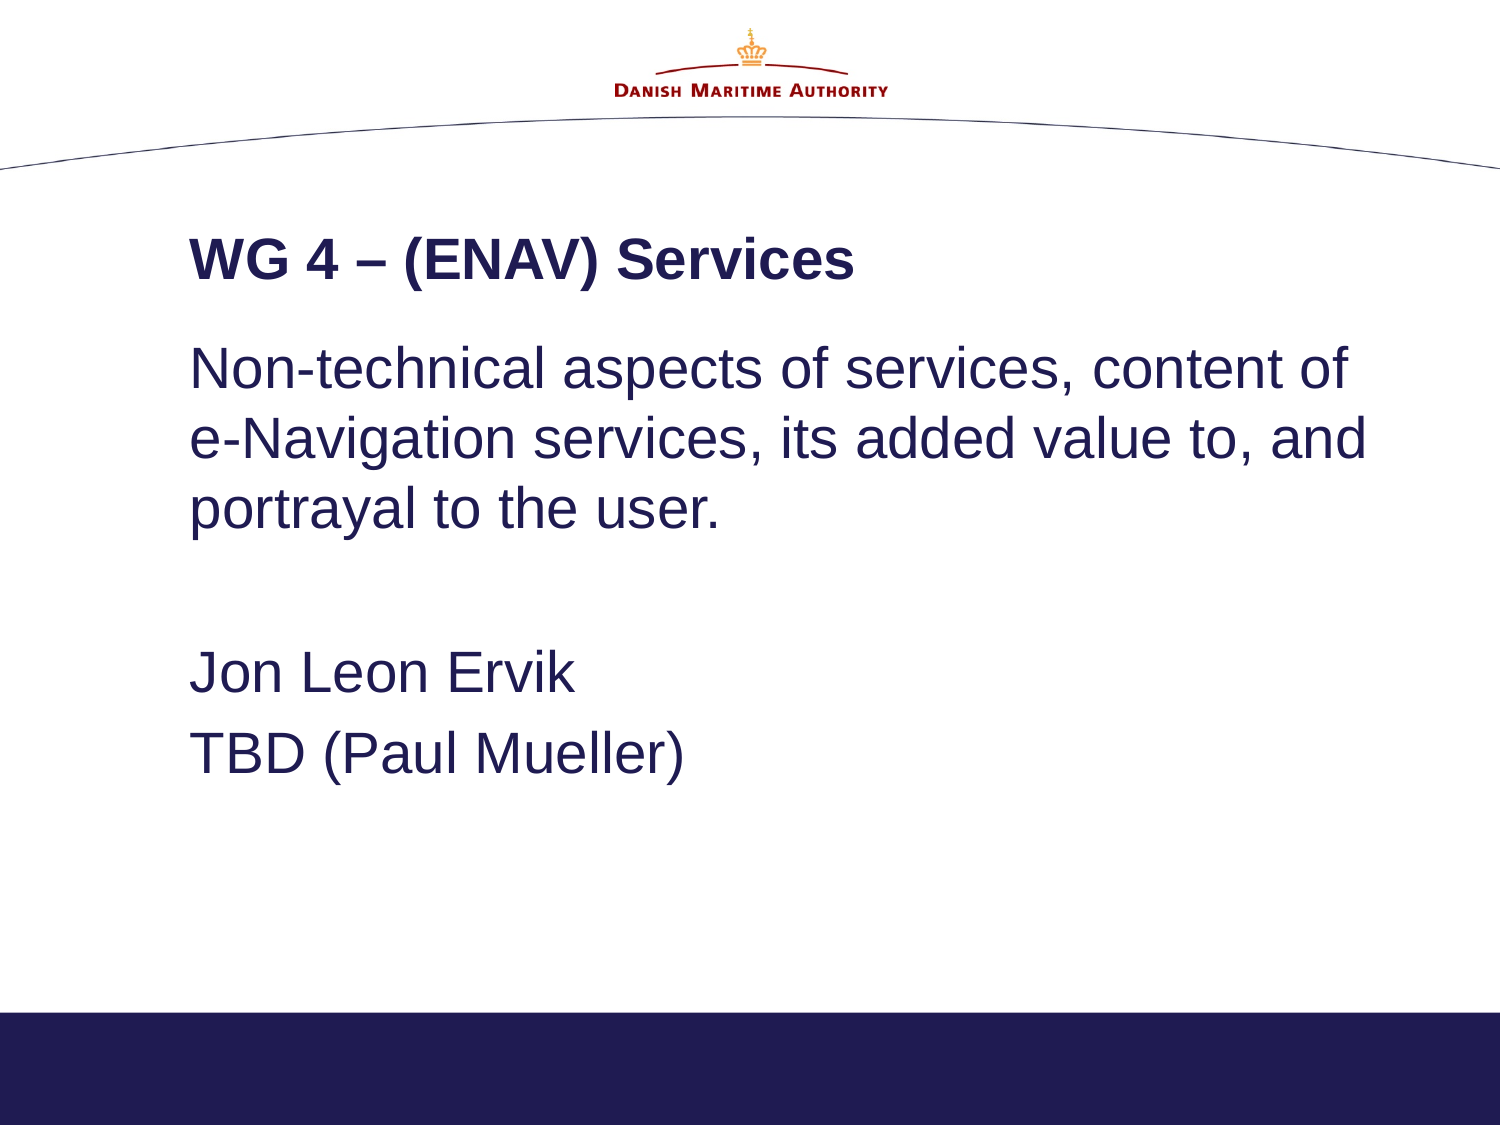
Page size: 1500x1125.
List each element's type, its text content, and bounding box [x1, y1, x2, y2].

list Non-technical aspects of services, content of e-Navigation services, its added value to, and portrayal to the user. Jon Leon Ervik TBD (Paul Mueller) [174, 322, 1388, 988]
picture [0, 28, 1500, 184]
title WG 4 – (ENAV) Services [174, 224, 1388, 288]
